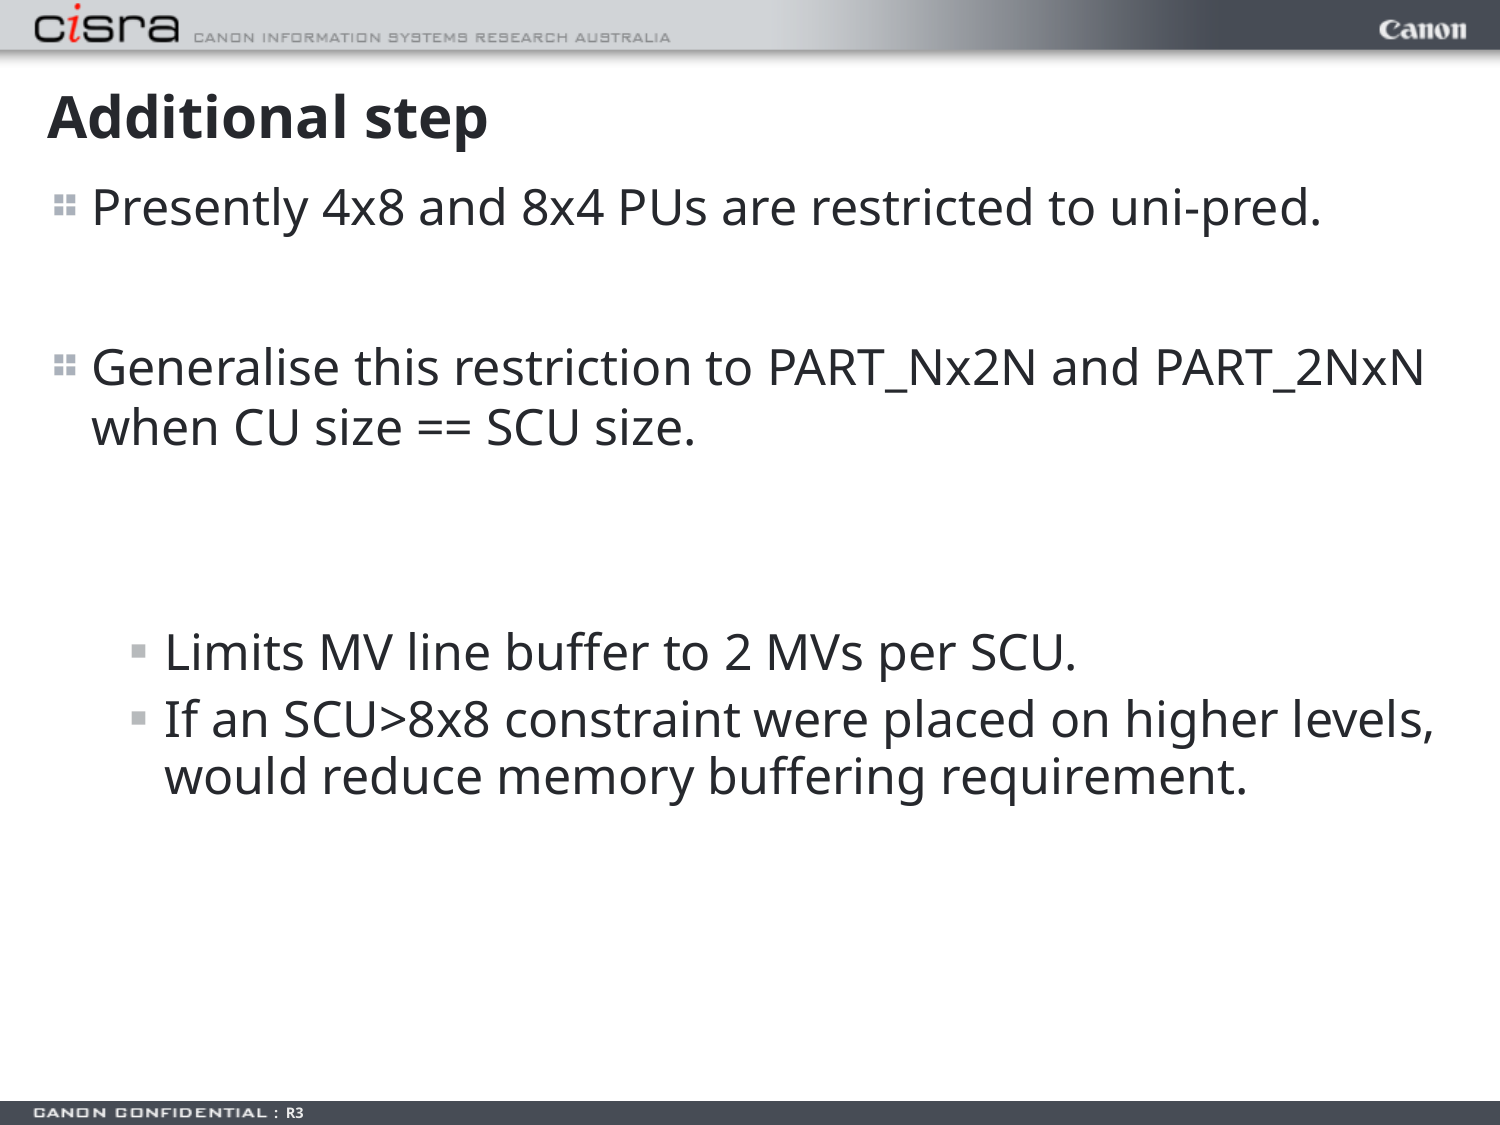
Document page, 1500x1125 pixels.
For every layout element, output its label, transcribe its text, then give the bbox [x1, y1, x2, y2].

picture [120, 701, 156, 737]
picture [0, 0, 1500, 68]
title Additional step [47, 64, 1481, 166]
picture [120, 634, 156, 670]
picture [0, 1101, 1500, 1125]
picture [47, 347, 83, 383]
list Presently 4x8 and 8x4 PUs are restricted to uni-pred. Generalise this restriction to PART_Nx2N and PART_2NxN when CU size == SCU size. Limits MV line buffer to 2 MVs per SCU. If an SCU>8x8 constraint were placed on higher levels, would reduce memory buffering requirement. [47, 175, 1479, 1059]
picture [47, 187, 83, 223]
